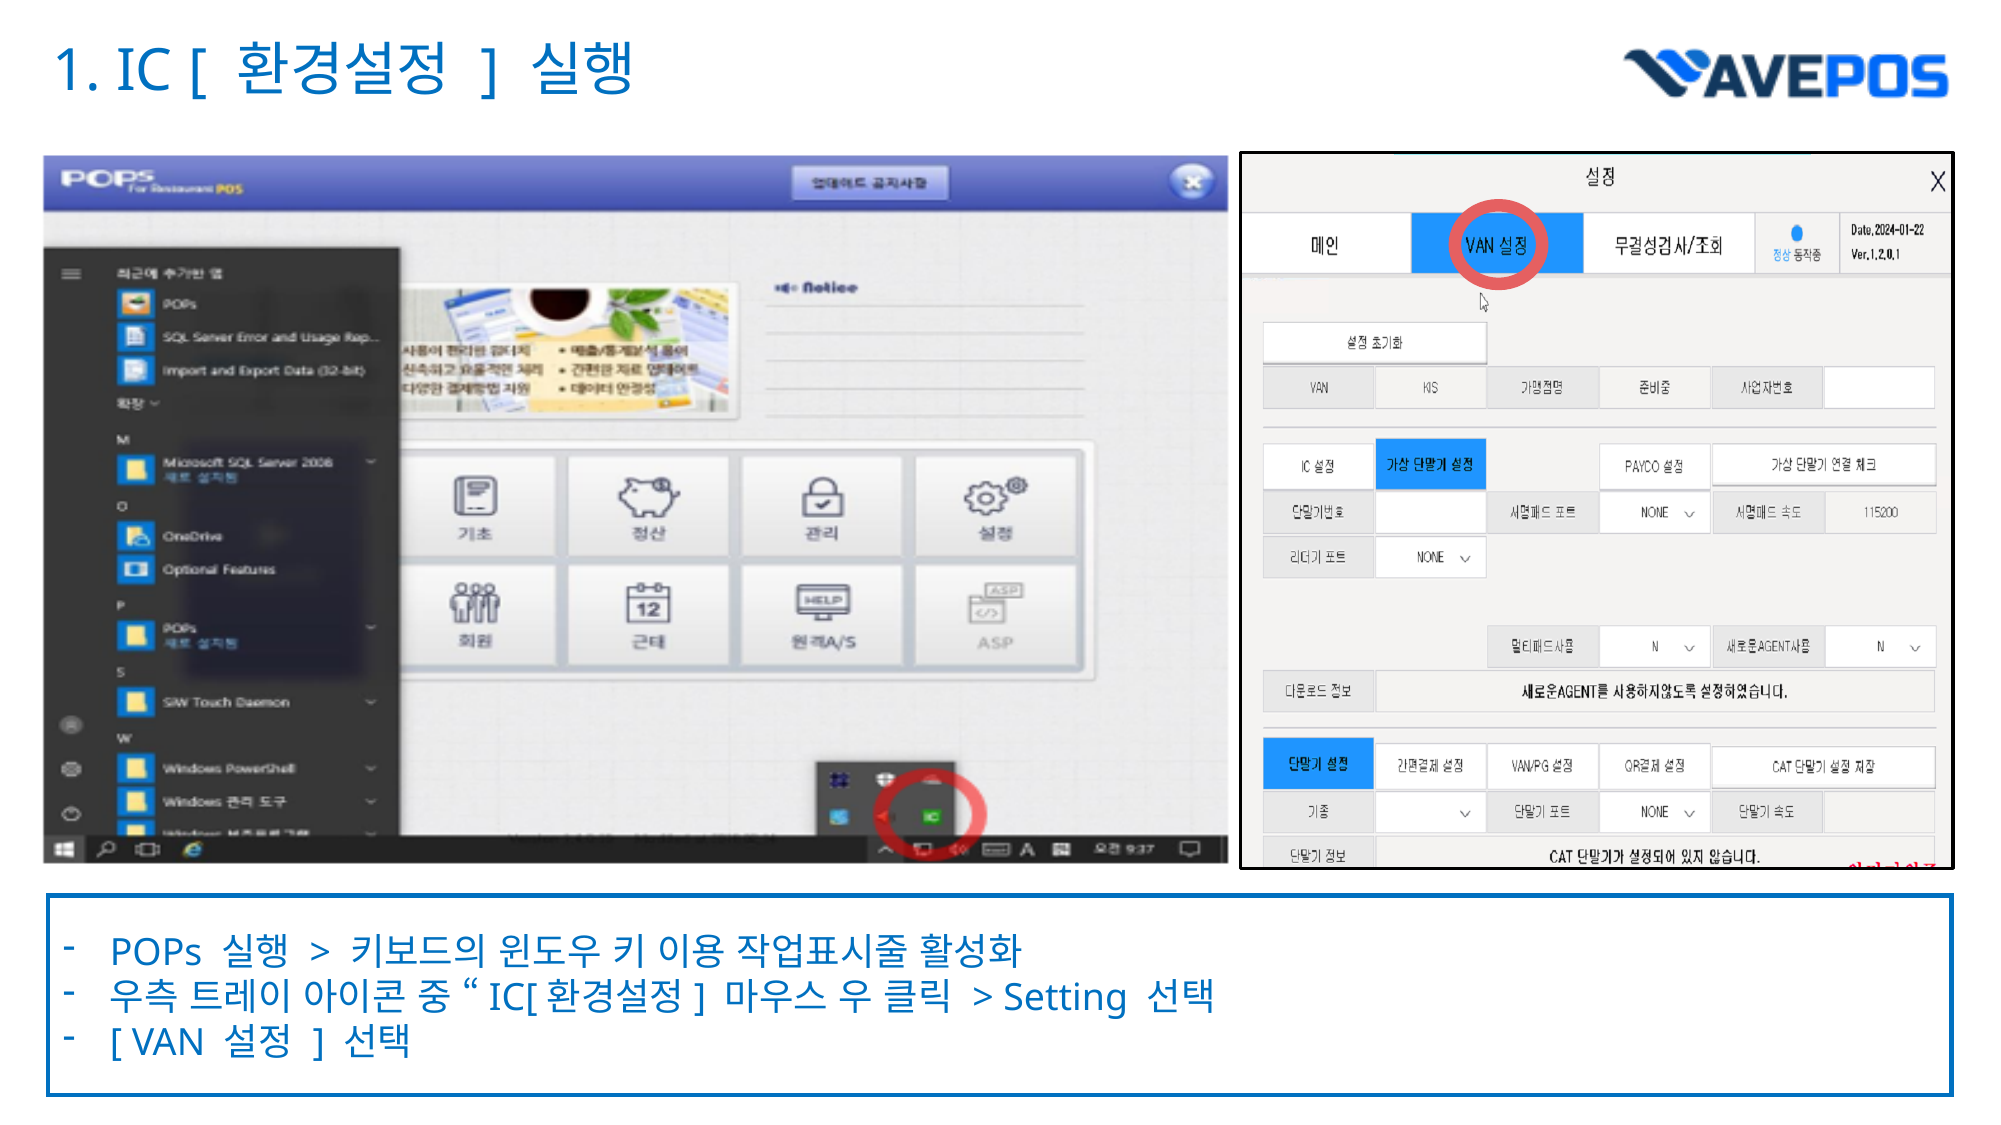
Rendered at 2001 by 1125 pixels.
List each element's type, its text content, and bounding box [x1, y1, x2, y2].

text_box POPs 실행 > 키보드의 윈도우 키 이용 작업표시줄 활성화 우측 트레이 아이콘 중 “IC[환경설정] 마우스 우 클릭 > Setting 선택 [ VAN 설정 ] 선택 [47, 895, 1952, 1096]
text_box 1. IC [ 환경설정 ] 실행 [37, 24, 1608, 110]
picture [1619, 32, 1954, 116]
picture [24, 154, 1952, 886]
